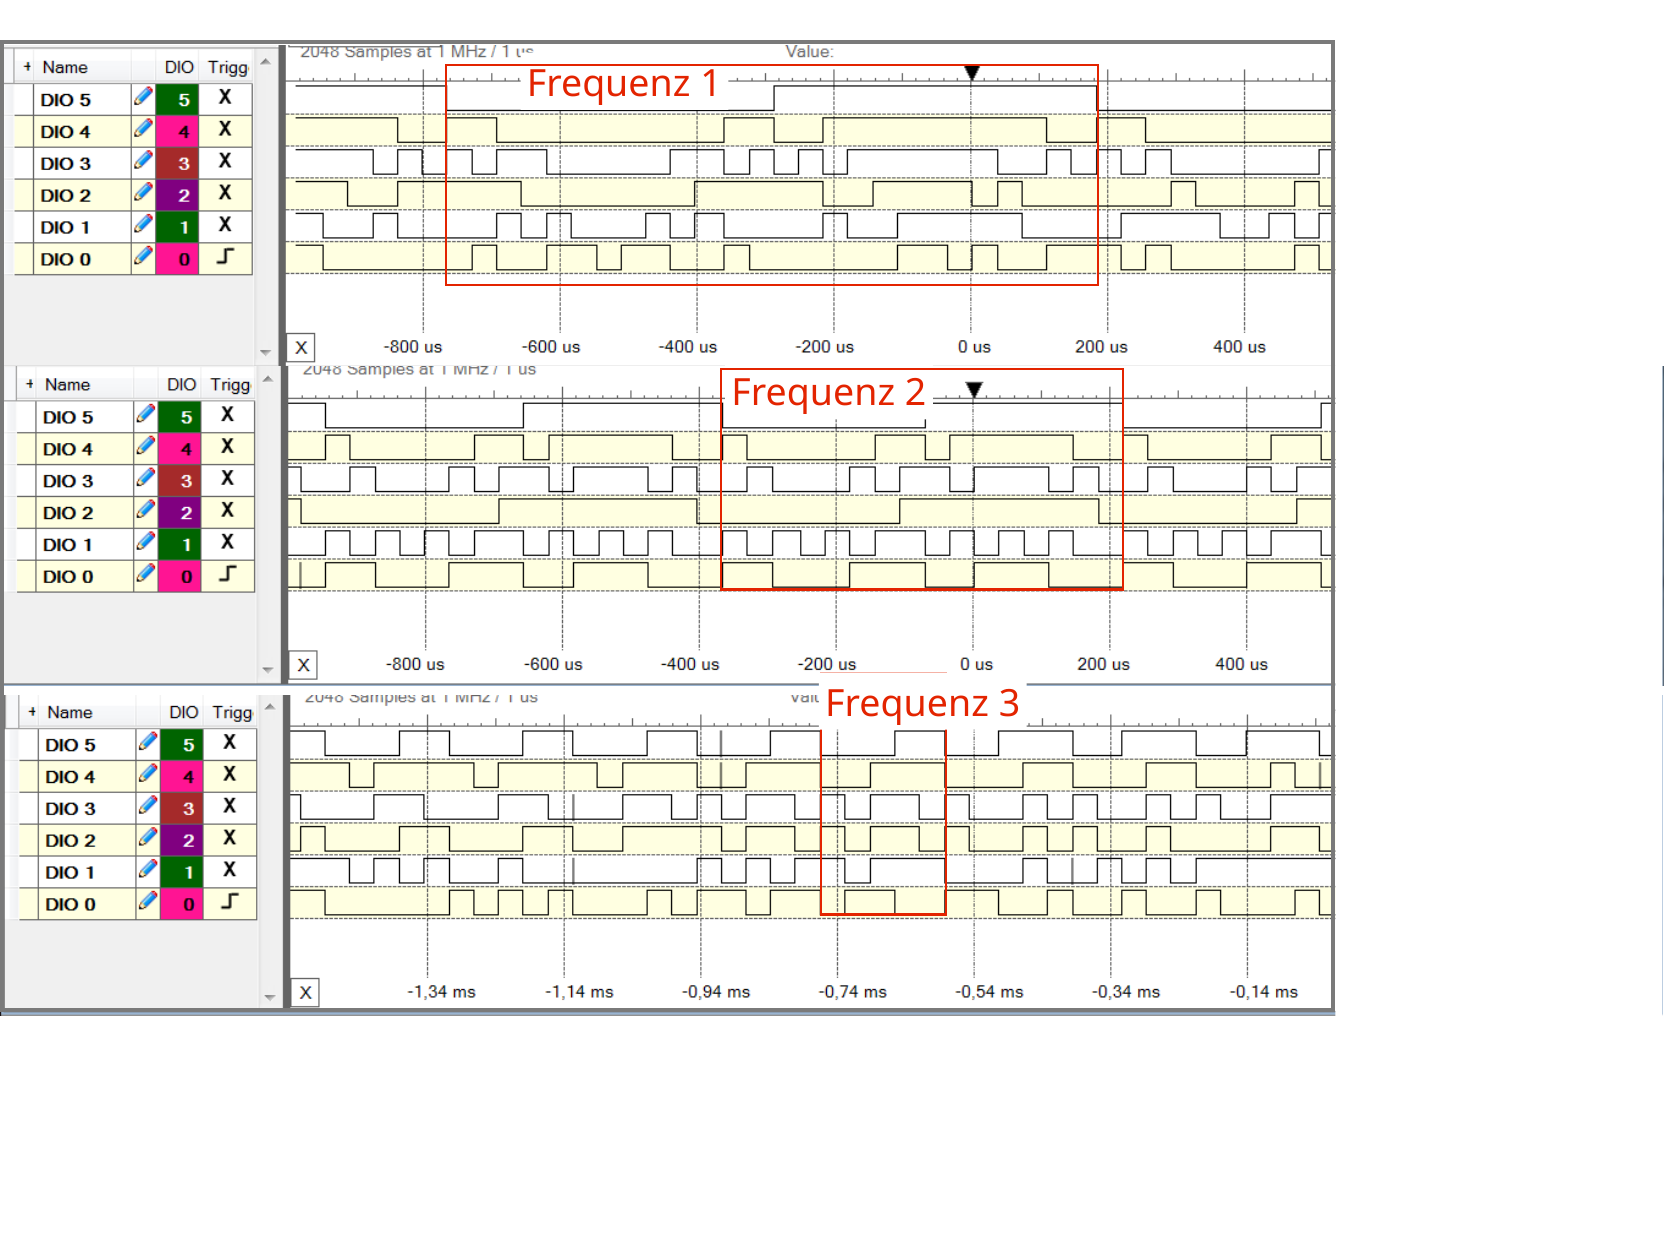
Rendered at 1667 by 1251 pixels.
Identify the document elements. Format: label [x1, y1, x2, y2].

picture [0, 45, 1664, 686]
picture [0, 695, 1663, 1016]
